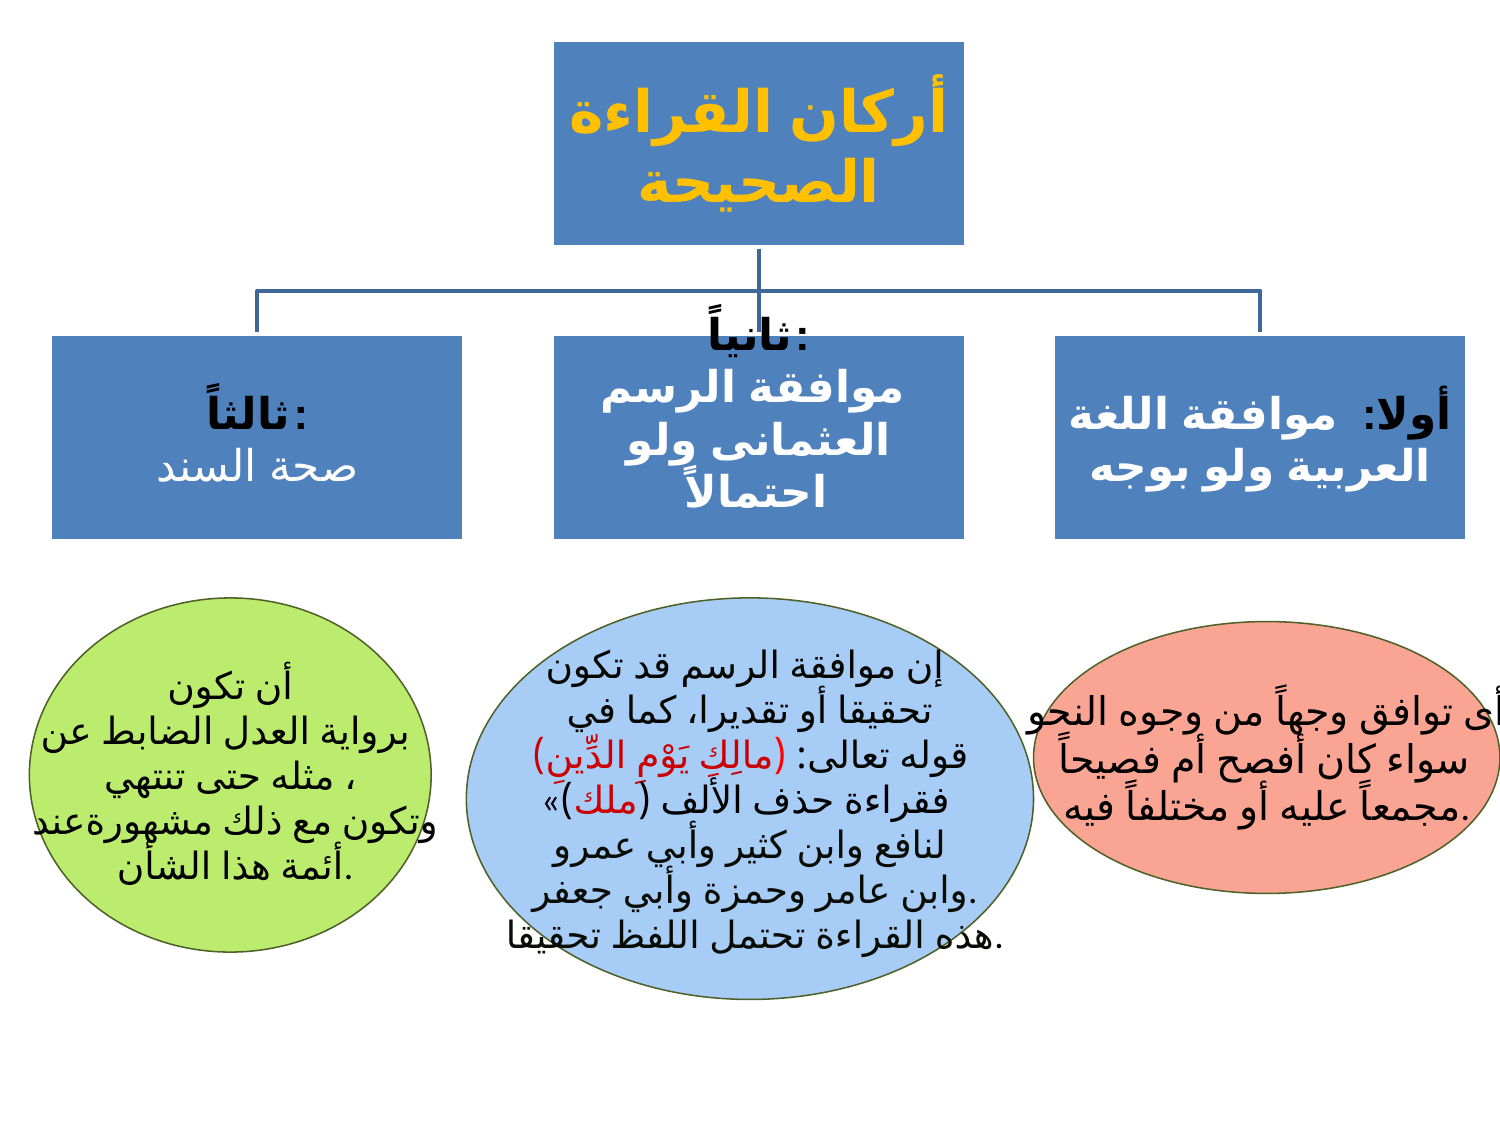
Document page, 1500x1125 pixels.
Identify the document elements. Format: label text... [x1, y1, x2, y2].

text_box أن تكون برواية العدل الضابط عن مثله حتى تنتهي ، وتكون مع ذلك مشهورةعند أئمة هذا الشأن. [29, 597, 432, 953]
text_box إن موافقة الرسم قد تكون تحقيقا أو تقديرا، كما في قوله تعالى: (مالِكِ يَوْمِ الدِّينِ) «فقراءة حذف الألف (ملك) لنافع وابن كثير وأبي عمرو وابن عامر وحمزة وأبي جعفر. هذه القراءة تحتمل اللفظ تحقيقا. [466, 597, 1034, 1000]
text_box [49, 24, 1468, 557]
text_box أى توافق وجهاً من وجوه النحو سواء كان أفصح أم فصيحاً مجمعاً عليه أو مختلفاً فيه. [1033, 621, 1500, 894]
